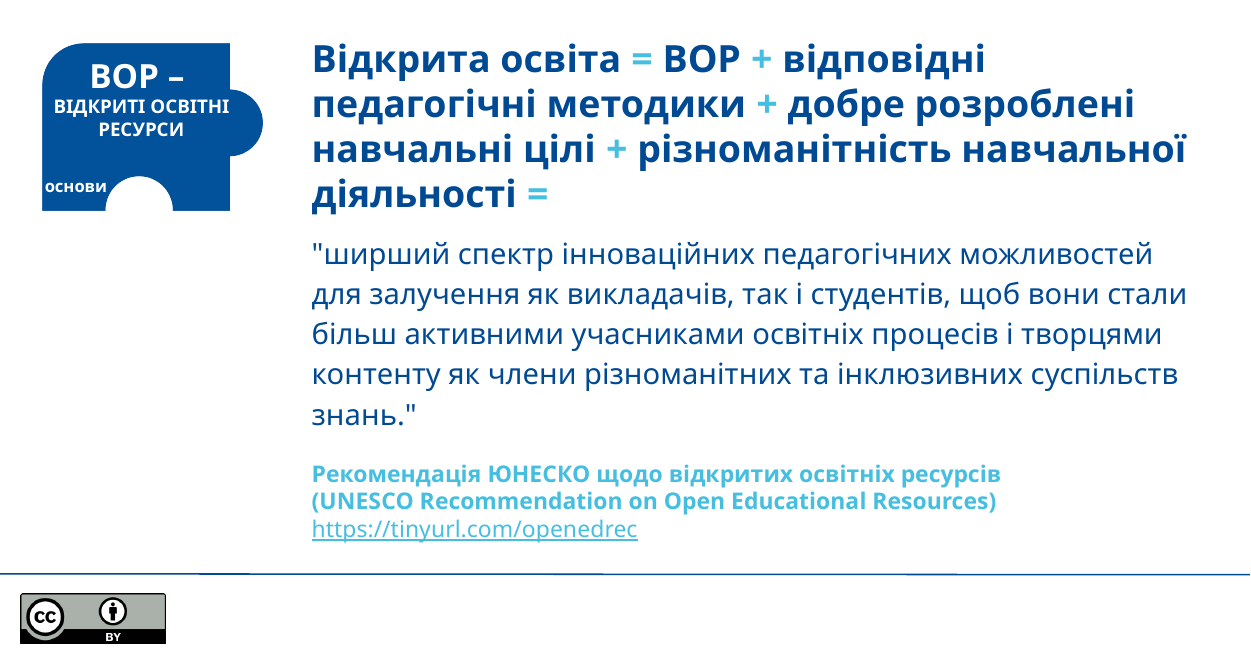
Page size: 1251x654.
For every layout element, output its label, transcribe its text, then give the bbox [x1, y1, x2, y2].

text_box Відкрита освіта = BOP + відповідні педагогічні методики + добре розроблені навчальні цілі + різноманітність навчальної діяльності = [296, 20, 1204, 214]
text_box [0, 582, 1250, 654]
text_box "ширший спектр інноваційних педагогічних можливостей для залучення як викладачів, так і студентів, щоб вони стали більш активними учасниками освітніх процесів і творцями контенту як члени різноманітних та інклюзивних суспільств знань." [296, 214, 1204, 446]
text_box Рекомендація ЮНЕСКО щодо відкритих освітніх ресурсів (UNESCO Recommendation on Open Educational Resources) https://tinyurl.com/openedrec [296, 446, 1123, 561]
text_box BOP – ВІДКРИТІ ОСВІТНІ РЕСУРСИ основи [20, 36, 263, 216]
picture [41, 43, 263, 212]
picture [20, 592, 166, 645]
